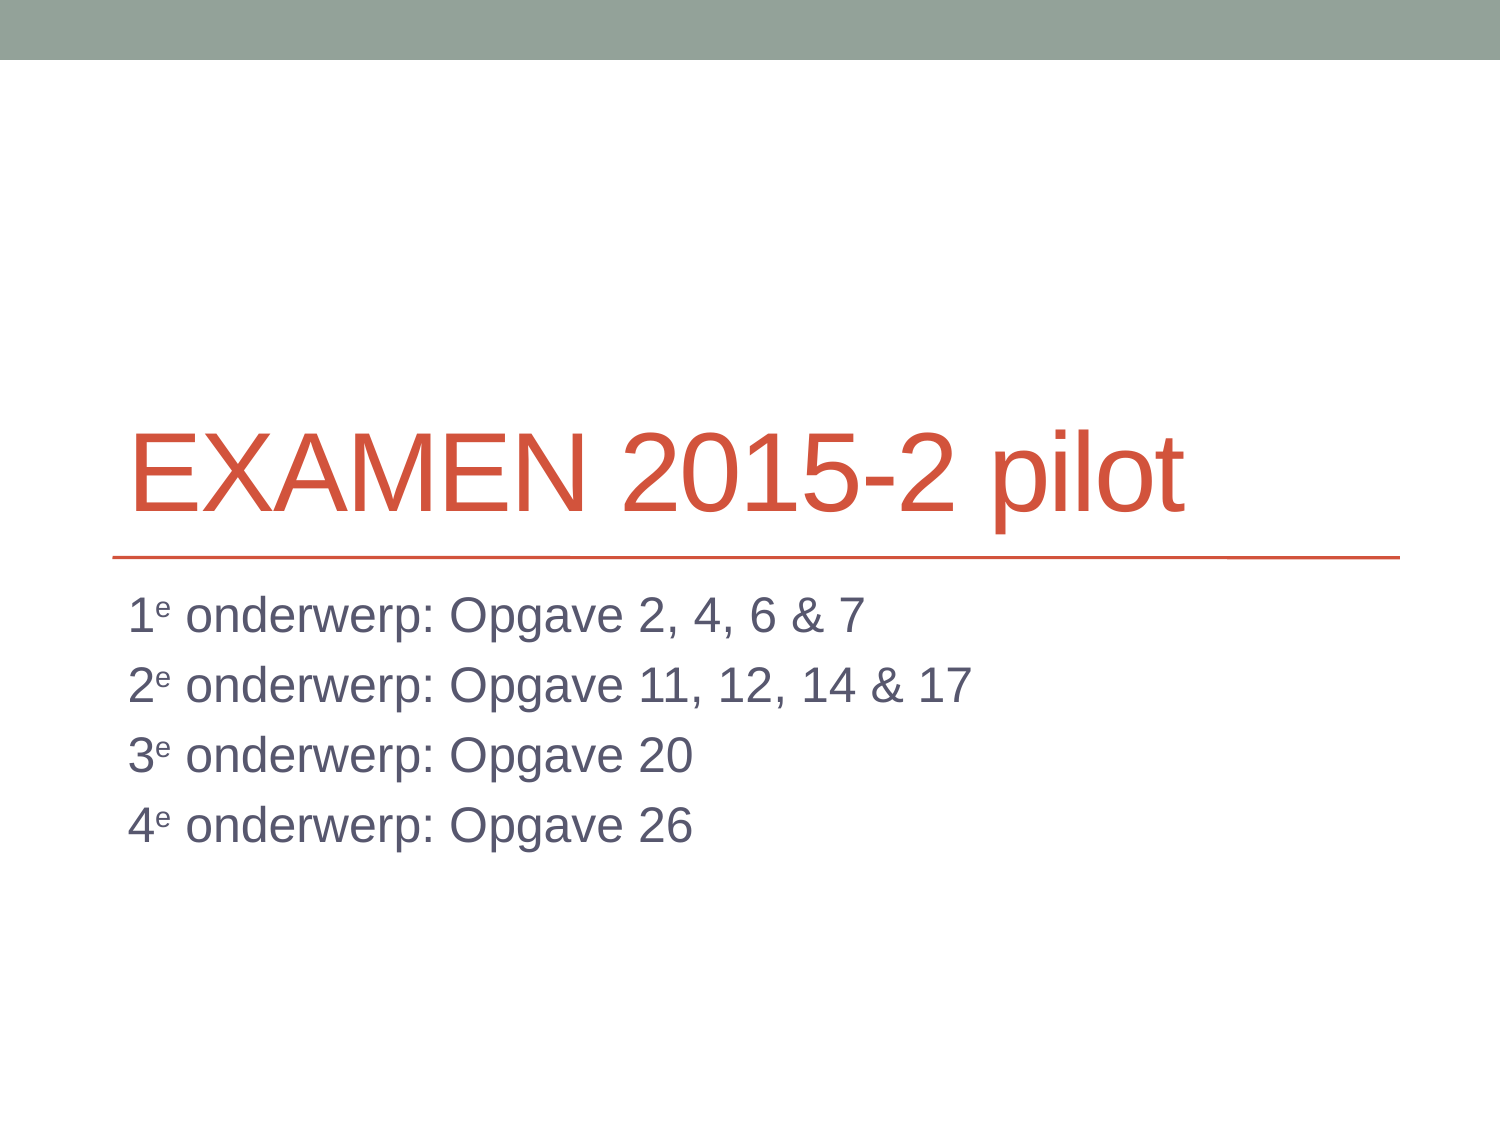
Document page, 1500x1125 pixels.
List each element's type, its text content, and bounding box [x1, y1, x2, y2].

subtitle 1e onderwerp: Opgave 2, 4, 6 & 7 2e onderwerp: Opgave 11, 12, 14 & 17 3e onderwerp: Opgave 20 4e onderwerp: Opgave 26 [112, 575, 1163, 863]
title Examen 2015-2 pilot [112, 224, 1400, 542]
